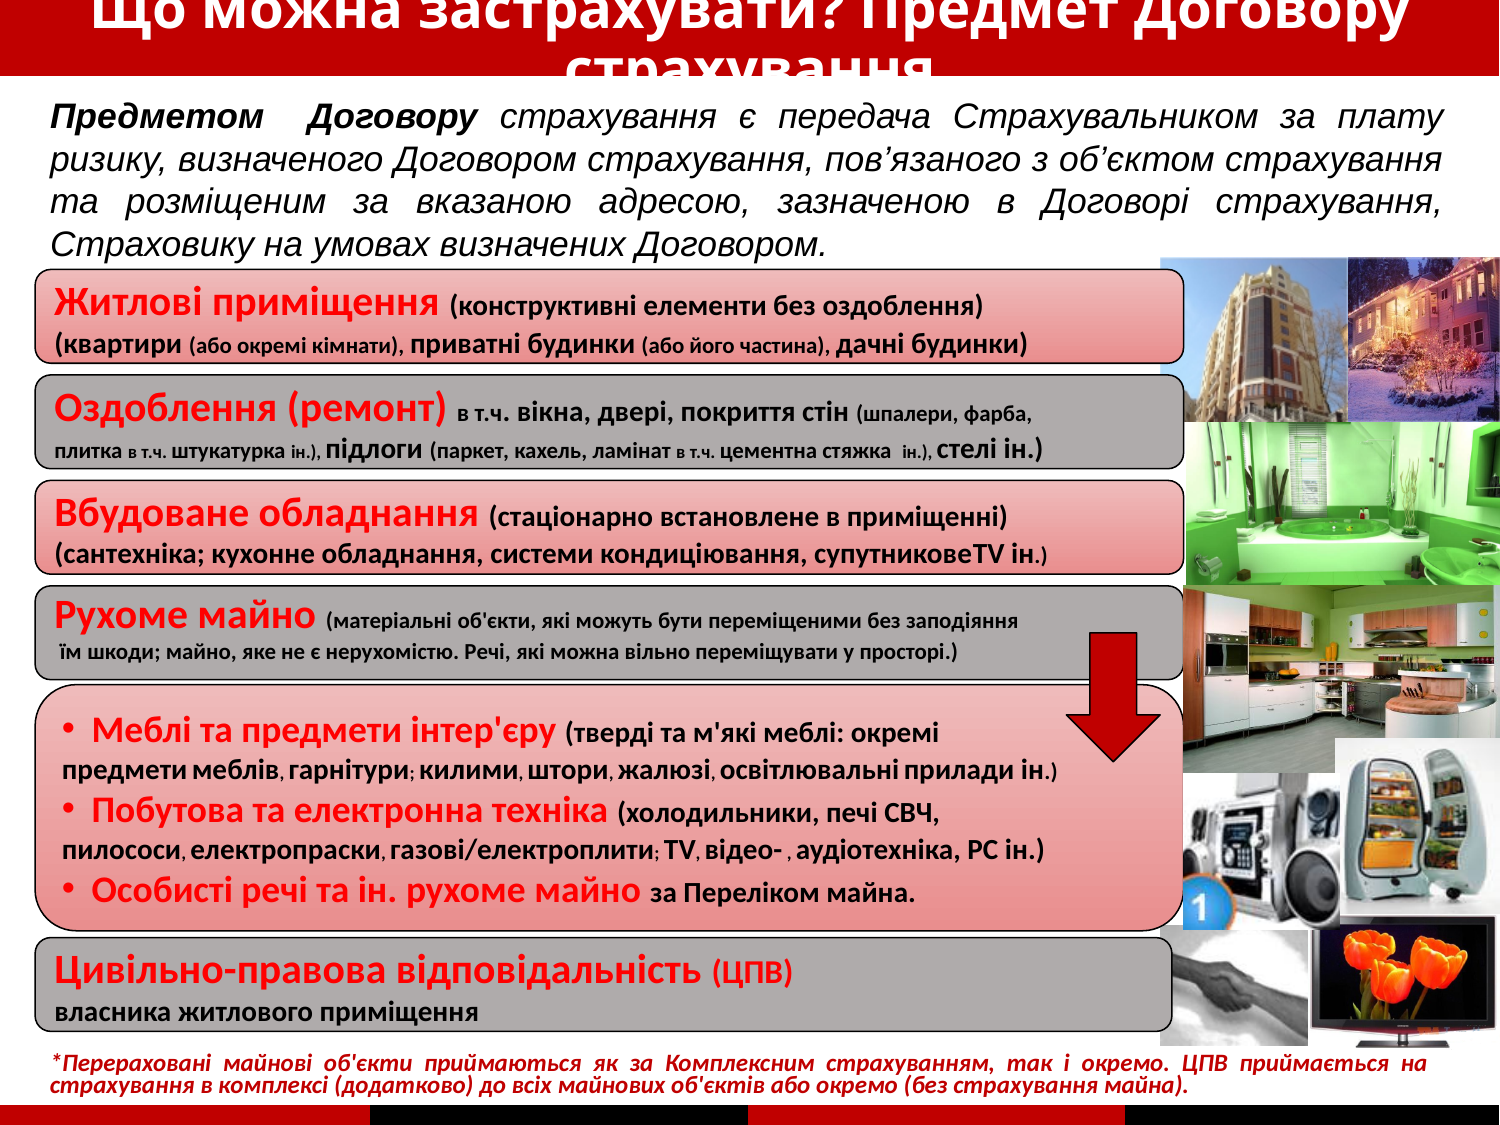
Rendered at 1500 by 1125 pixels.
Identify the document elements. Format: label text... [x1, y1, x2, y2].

text_box [0, 0, 1499, 76]
text_box Цивільно-правова відповідальність (ЦПВ) власника житлового приміщення [35, 937, 1160, 1032]
text_box [1066, 632, 1161, 762]
text_box Вбудоване обладнання (стаціонарно встановлене в приміщенні) (сантехніка; кухонне обладнання, системи кондиціювання, супутниковеTV ін.) [35, 480, 1184, 575]
text_box Предметом Договору страхування є передача Страхувальником за плату ризику, визначеного Договором страхування, пов’язаного з об’єктом страхування та розміщеним за вказаною адресою, зазначеною в Договорі страхування, Страховику на умовах визначених Договором. [35, 85, 1459, 271]
text_box Житлові приміщення (конструктивні елементи без оздоблення) (квартири (або окремі кімнати), приватні будинки (або його частина), дачні будинки) [35, 269, 1160, 364]
picture [1160, 257, 1500, 1050]
text_box Меблі та предмети інтер'єру (тверді та м'які меблі: окремі предмети меблів, гарнітури; килими, штори, жалюзі, освітлювальні прилади ін.) Побутова та електронна техніка (холодильники, печі СВЧ, пилососи, електропраски, газові/електроплити; TV, відео- , аудіотехніка, РС ін.) Особисті речі та ін. рухоме майно за Переліком майна. [35, 684, 1183, 931]
title Що можна застрахувати? Предмет Договору страхування [2, 6, 1498, 76]
text_box Рухоме майно (матеріальні об'єкти, які можуть бути переміщеними без заподіяння їм шкоди; майно, яке не є нерухомістю. Речі, які можна вільно переміщувати у просторі.) [35, 585, 1183, 680]
text_box *Перераховані майнові об'єкти приймаються як за Комплексним страхуванням, так і окремо. ЦПВ приймається на страхування в комплексі (додатково) до всіх майнових об'єктів або окремо (без страхування майна). [35, 1045, 1445, 1105]
text_box Оздоблення (ремонт) в т.ч. вікна, двері, покриття стін (шпалери, фарба, плитка в т.ч. штукатурка ін.), підлоги (паркет, кахель, ламінат в т.ч. цементна стяжка ін.), стелі ін.) [35, 374, 1184, 469]
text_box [0, 1105, 1498, 1125]
